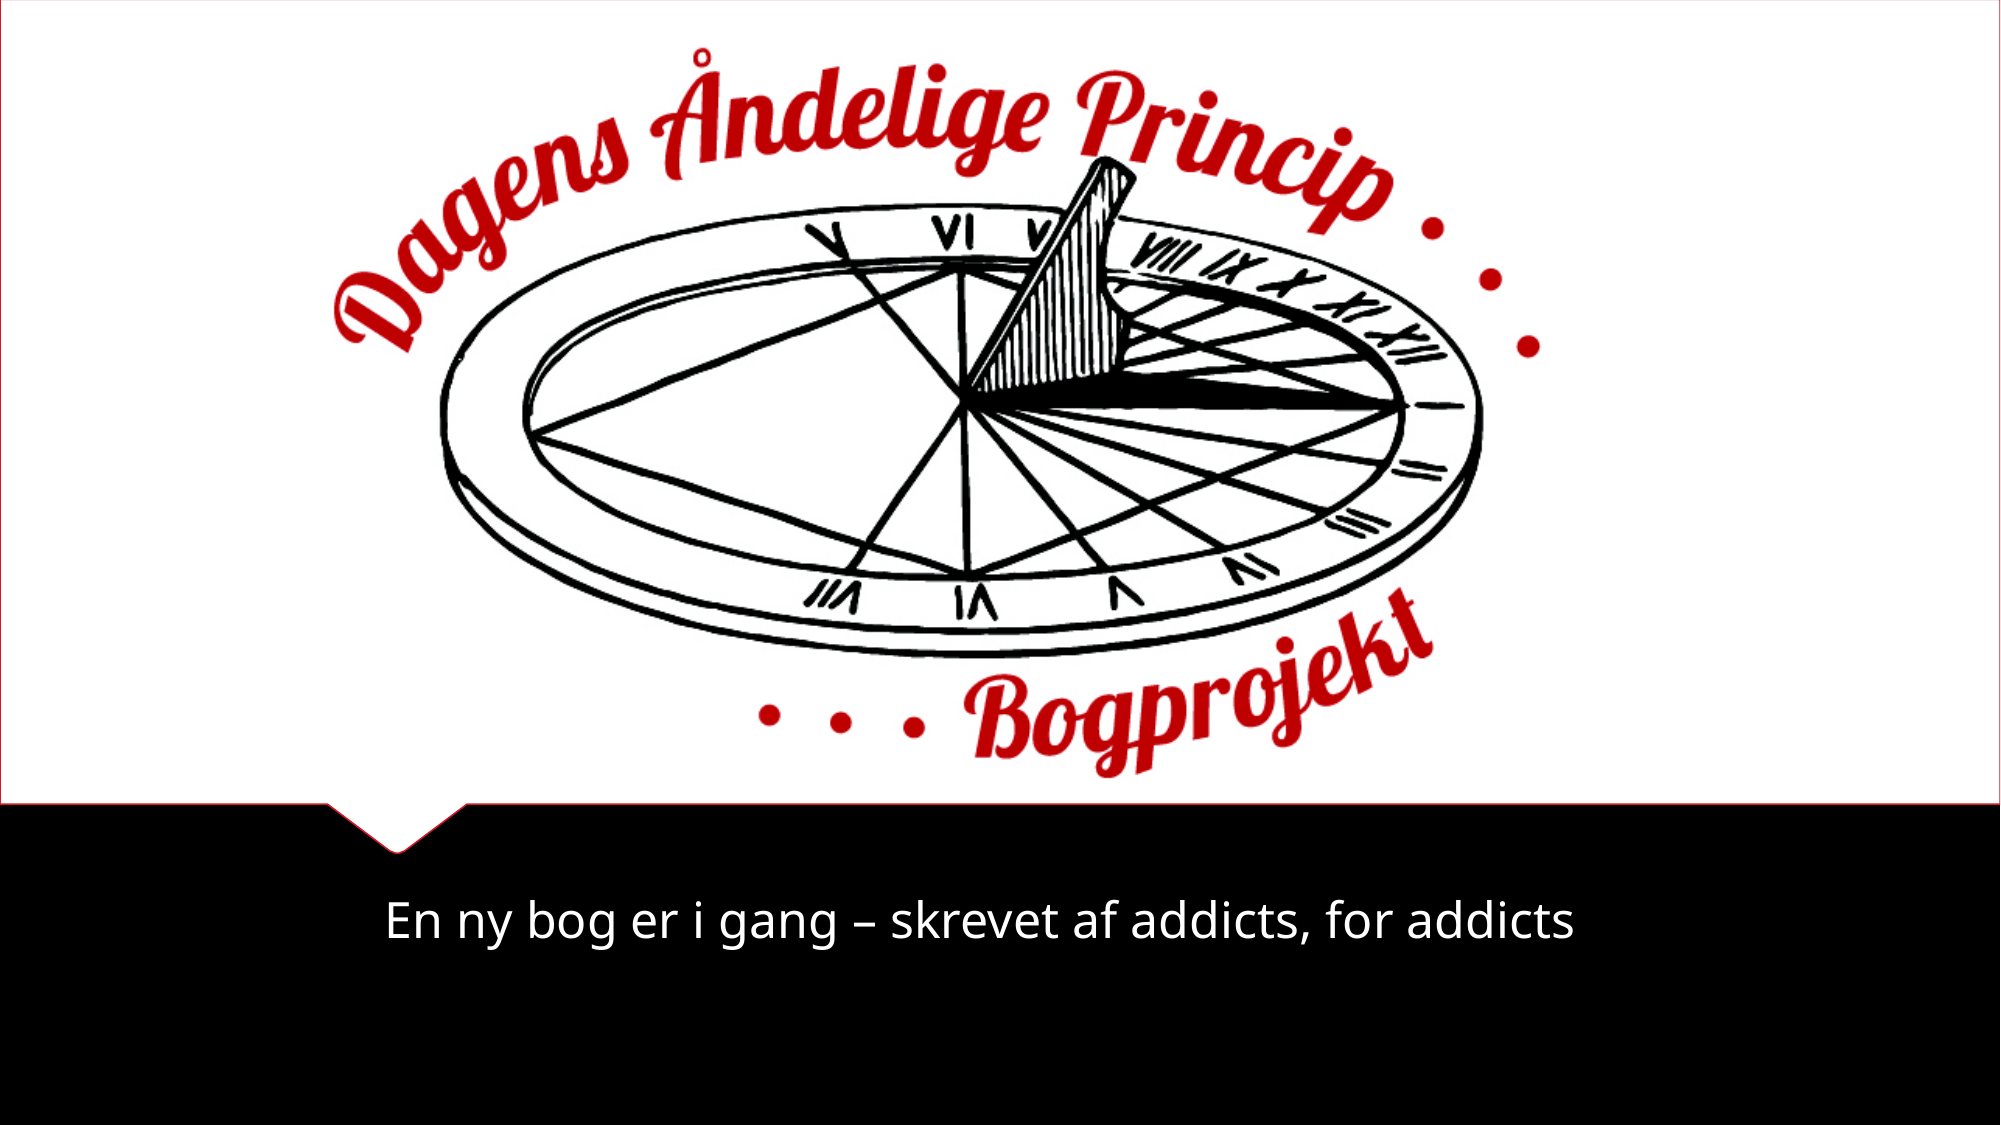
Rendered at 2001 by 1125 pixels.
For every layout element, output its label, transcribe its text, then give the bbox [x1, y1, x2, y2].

subtitle En ny bog er i gang – skrevet af addicts, for addicts [369, 881, 2000, 953]
picture [308, 45, 1605, 786]
